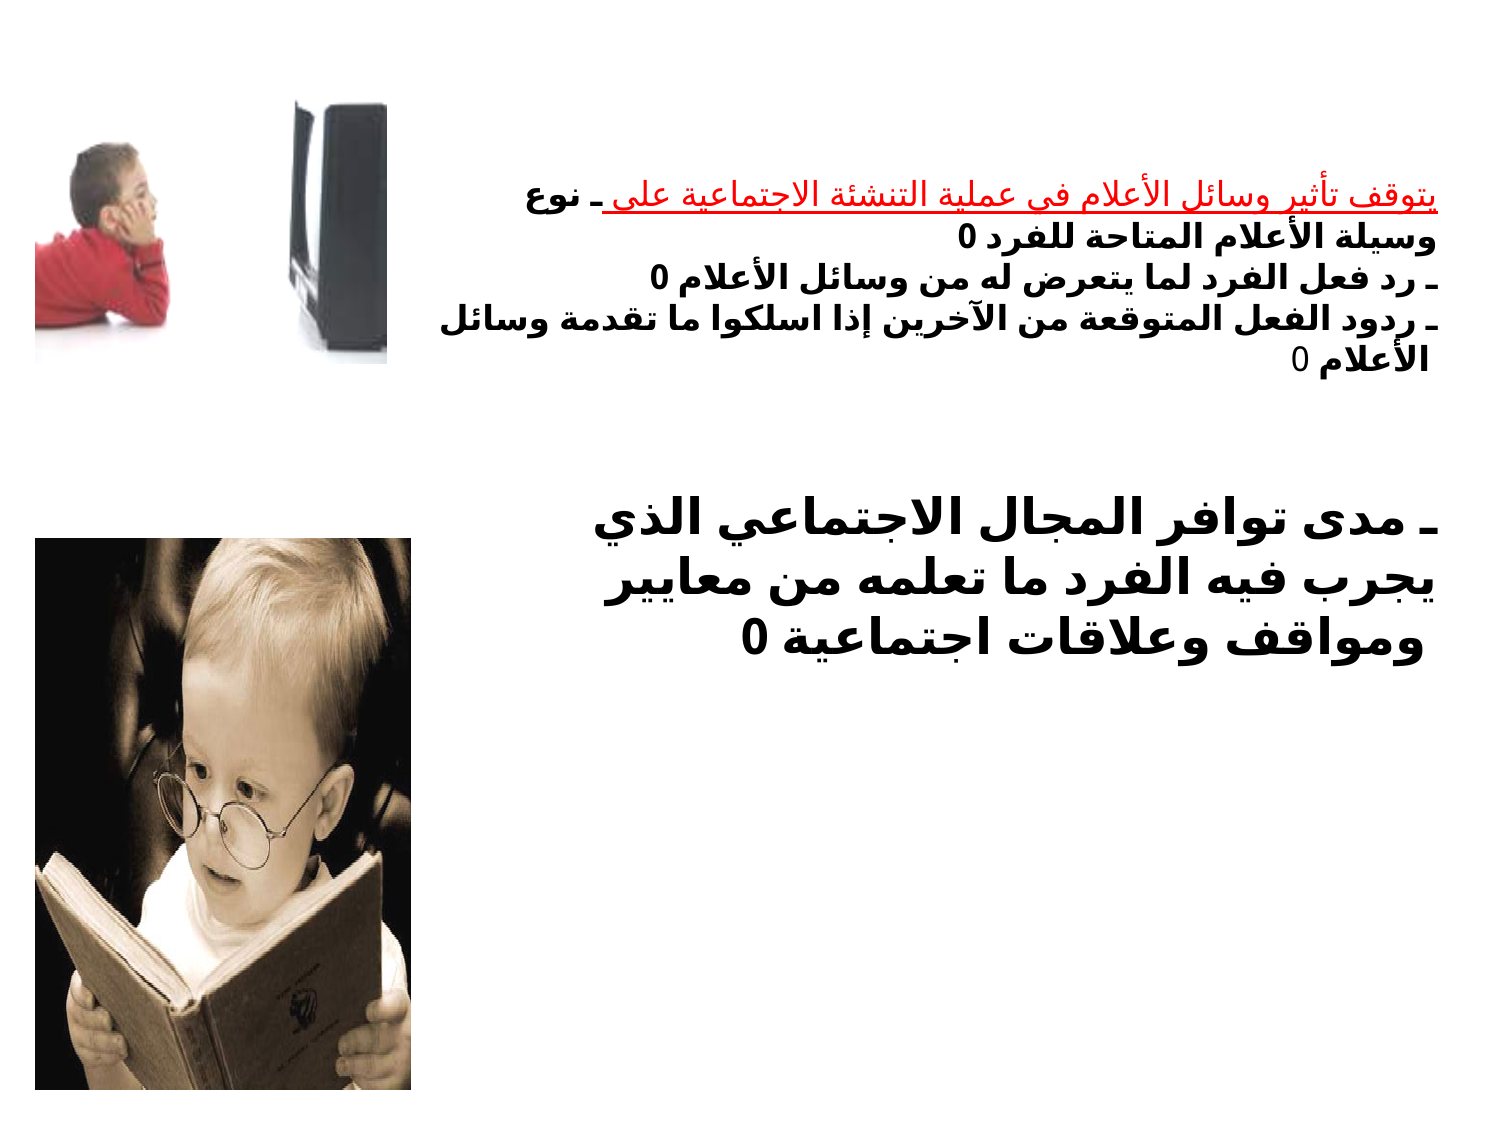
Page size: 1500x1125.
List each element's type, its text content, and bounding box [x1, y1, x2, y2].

subtitle ـ مدى توافر المجال الاجتماعي الذي يجرب فيه الفرد ما تعلمه من معايير ومواقف وعلاقات اجتماعية 0 [549, 386, 1454, 863]
picture [34, 70, 387, 364]
picture [34, 538, 411, 1091]
title يتوقف تأثير وسائل الأعلام في عملية التنشئة الاجتماعية على ـ نوع وسيلة الأعلام المتاحة للفرد 0 ـ رد فعل الفرد لما يتعرض له من وسائل الأعلام 0 ـ ردود الفعل المتوقعة من الآخرين إذا اسلكوا ما تقدمة وسائل الأعلام 0 [421, 82, 1454, 387]
